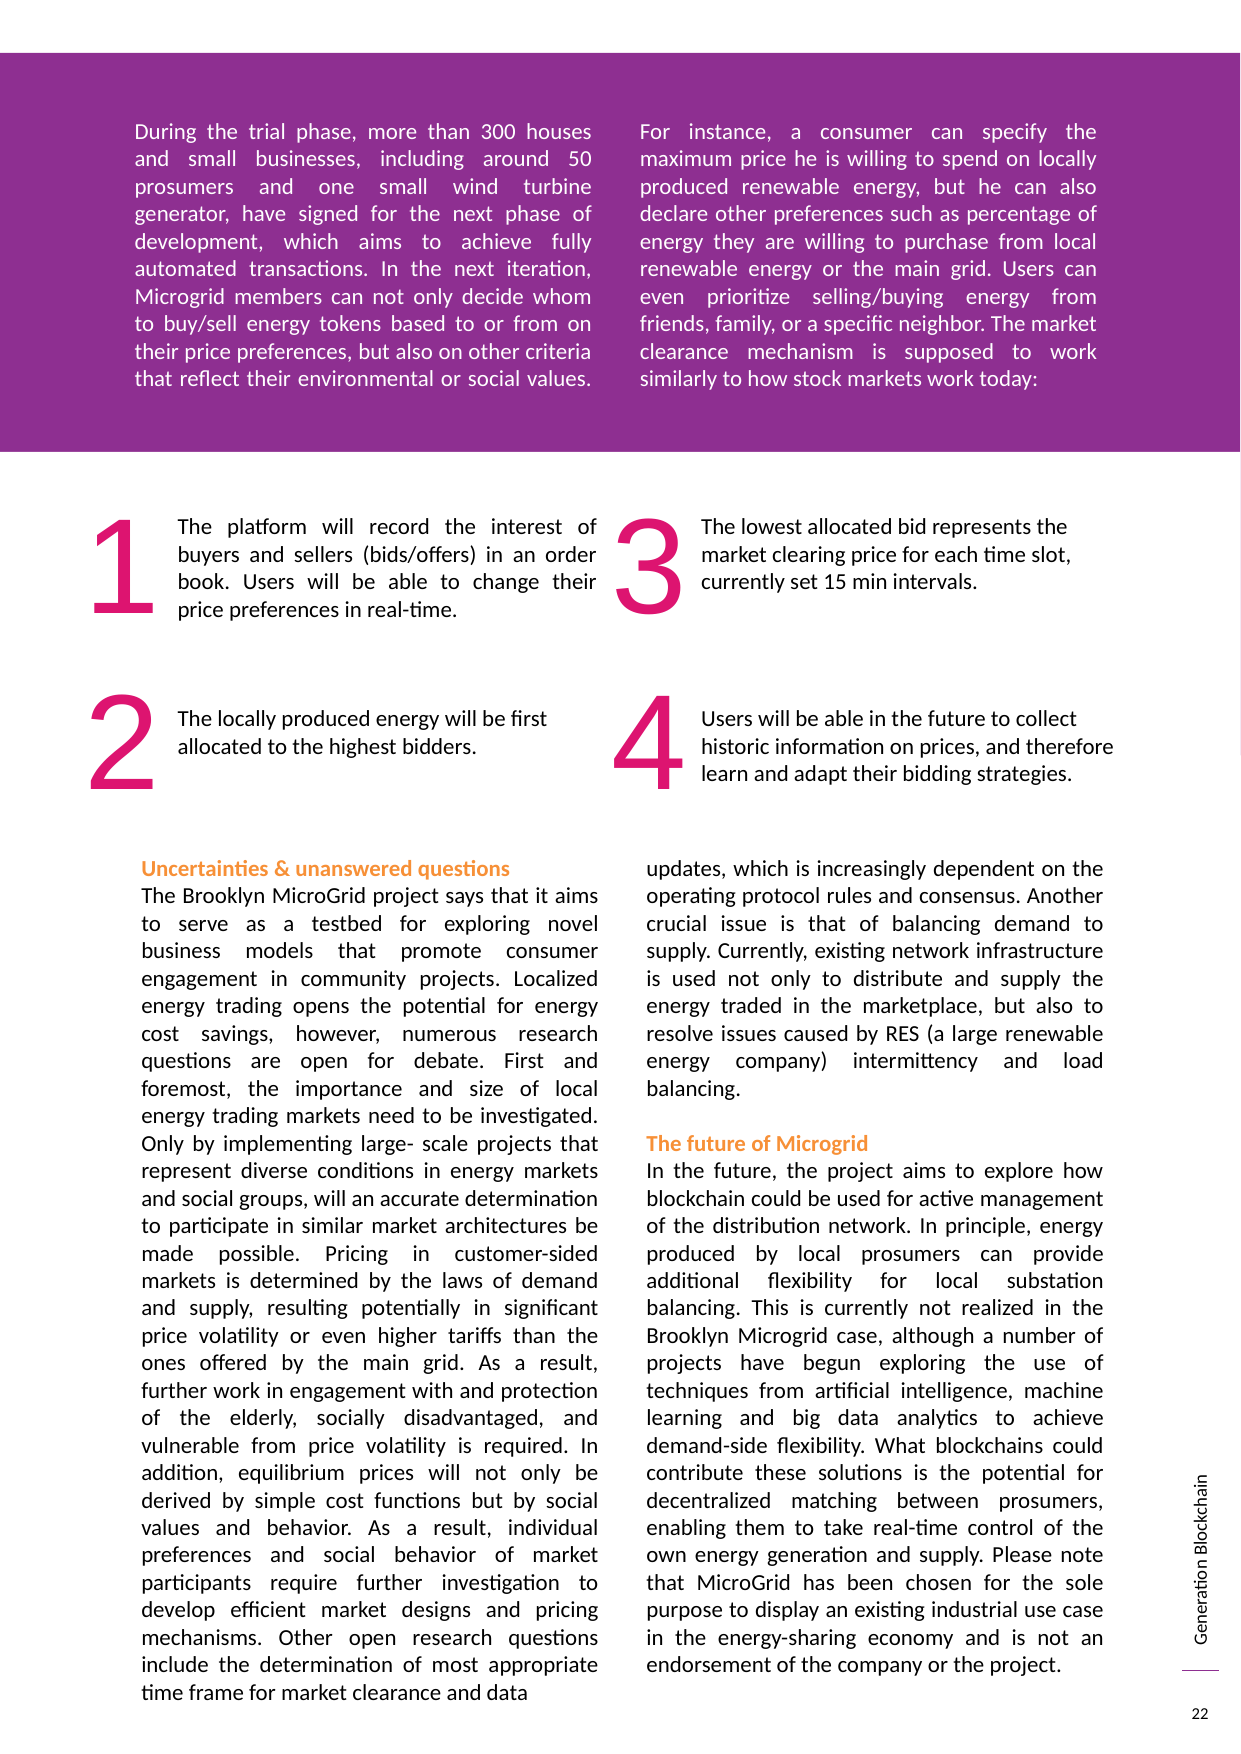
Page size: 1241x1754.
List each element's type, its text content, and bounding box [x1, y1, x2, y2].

text_box 3 [596, 470, 705, 646]
text_box 4 [596, 646, 705, 824]
text_box 2 [70, 646, 178, 824]
text_box 1 [70, 470, 178, 646]
text_box [0, 451, 1241, 850]
text_box The lowest allocated bid represents the market clearing price for each time slot, currently set 15 min intervals. Users will be able in the future to collect historic information on prices, and therefore learn and adapt their bidding strategies. [705, 504, 1136, 810]
slide_number 22 [1169, 1674, 1231, 1751]
text_box The platform will record the interest of buyers and sellers (bids/offers) in an order book. Users will be able to change their price preferences in real-time. The locally produced energy will be first allocated to the highest bidders. [178, 504, 596, 810]
text_box Uncertainties & unanswered questions The Brooklyn MicroGrid project says that it aims to serve as a testbed for exploring novel business models that promote consumer engagement in community projects. Localized energy trading opens the potential for energy cost savings, however, numerous research questions are open for debate. First and foremost, the importance and size of local energy trading markets need to be investigated. Only by implementing large- scale projects that represent diverse conditions in energy markets and social groups, will an accurate determination to participate in similar market architectures be made possible. Pricing in customer-sided markets is determined by the laws of demand and supply, resulting potentially in significant price volatility or even higher tariffs than the ones offered by the main grid. As a result, further work in engagement with and protection of the elderly, socially disadvantaged, and vulnerable from price volatility is required. In addition, equilibrium prices will not only be derived by simple cost functions but by social values and behavior. As a result, individual preferences and social behavior of market participants require further investigation to develop efficient market designs and pricing mechanisms. Other open research questions include the determination of most appropriate time frame for market clearance and data updates, which is increasingly dependent on the operating protocol rules and consensus. Another crucial issue is that of balancing demand to supply. Currently, existing network infrastructure is used not only to distribute and supply the energy traded in the marketplace, but also to resolve issues caused by RES (a large renewable energy company) intermittency and load balancing. The future of Microgrid In the future, the project aims to explore how blockchain could be used for active management of the distribution network. In principle, energy produced by local prosumers can provide additional flexibility for local substation balancing. This is currently not realized in the Brooklyn Microgrid case, although a number of projects have begun exploring the use of techniques from artificial intelligence, machine learning and big data analytics to achieve demand-side flexibility. What blockchains could contribute these solutions is the potential for decentralized matching between prosumers, enabling them to take real-time control of the own energy generation and supply. Please note that MicroGrid has been chosen for the sole purpose to display an existing industrial use case in the energy-sharing economy and is not an endorsement of the company or the project. [126, 846, 1120, 1645]
text_box During the trial phase, more than 300 houses and small businesses, including around 50 prosumers and one small wind turbine generator, have signed for the next phase of development, which aims to achieve fully automated transactions. In the next iteration, Microgrid members can not only decide whom to buy/sell energy tokens based to or from on their price preferences, but also on other criteria that reflect their environmental or social values. For instance, a consumer can specify the maximum price he is willing to spend on locally produced renewable energy, but he can also declare other preferences such as percentage of energy they are willing to purchase from local renewable energy or the main grid. Users can even prioritize selling/buying energy from friends, family, or a specific neighbor. The market clearance mechanism is supposed to work similarly to how stock markets work today: [119, 109, 1113, 386]
